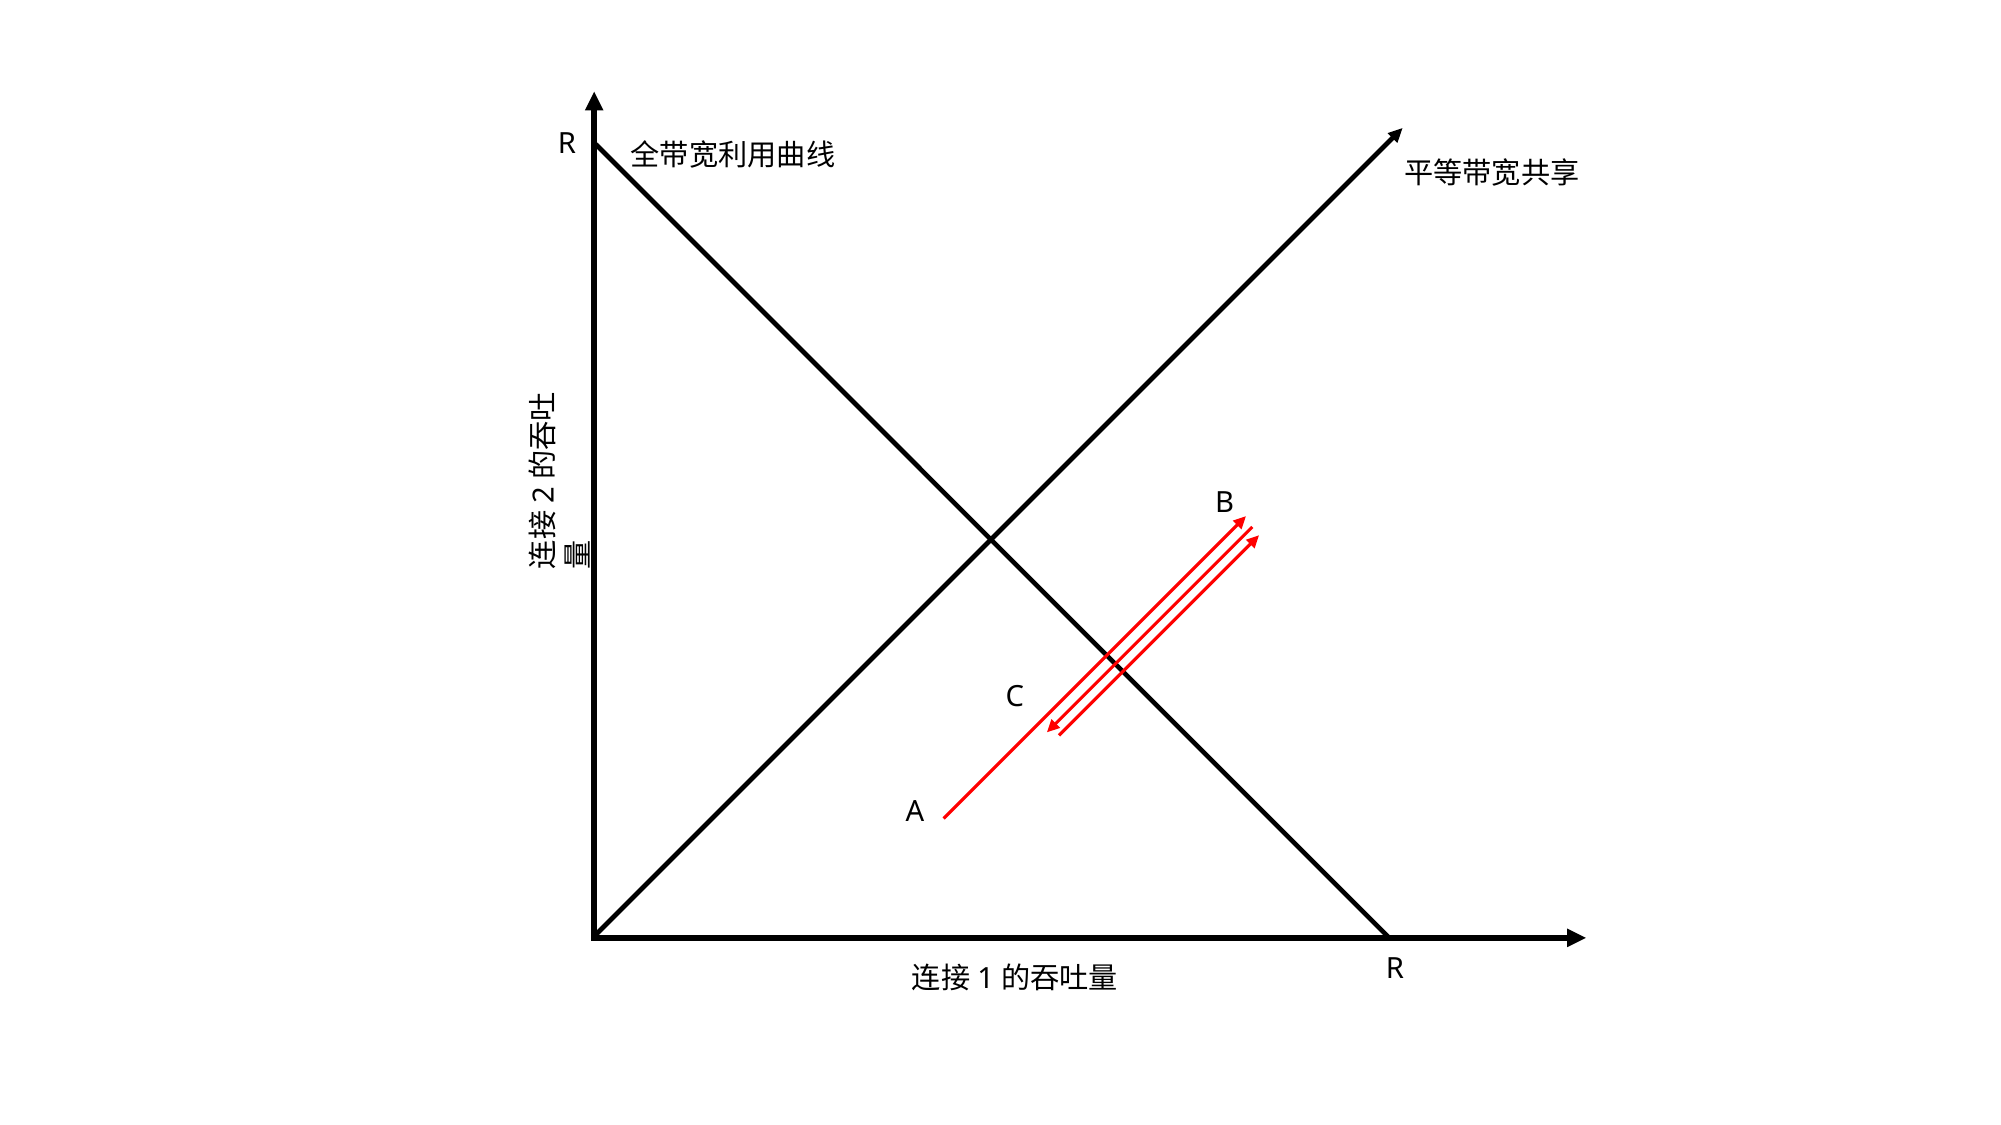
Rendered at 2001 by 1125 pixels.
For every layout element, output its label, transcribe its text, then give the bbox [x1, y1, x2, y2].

text_box 连接2的吞吐量 [516, 375, 583, 584]
text_box R [543, 117, 594, 167]
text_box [594, 128, 1403, 937]
text_box R [1371, 942, 1434, 993]
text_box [595, 144, 1390, 938]
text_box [1047, 526, 1253, 733]
text_box 平等带宽共享 [1403, 146, 1658, 197]
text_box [943, 516, 1246, 819]
text_box R [595, 117, 606, 128]
text_box 连接1的吞吐量 [897, 952, 1197, 1003]
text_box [1058, 535, 1259, 736]
